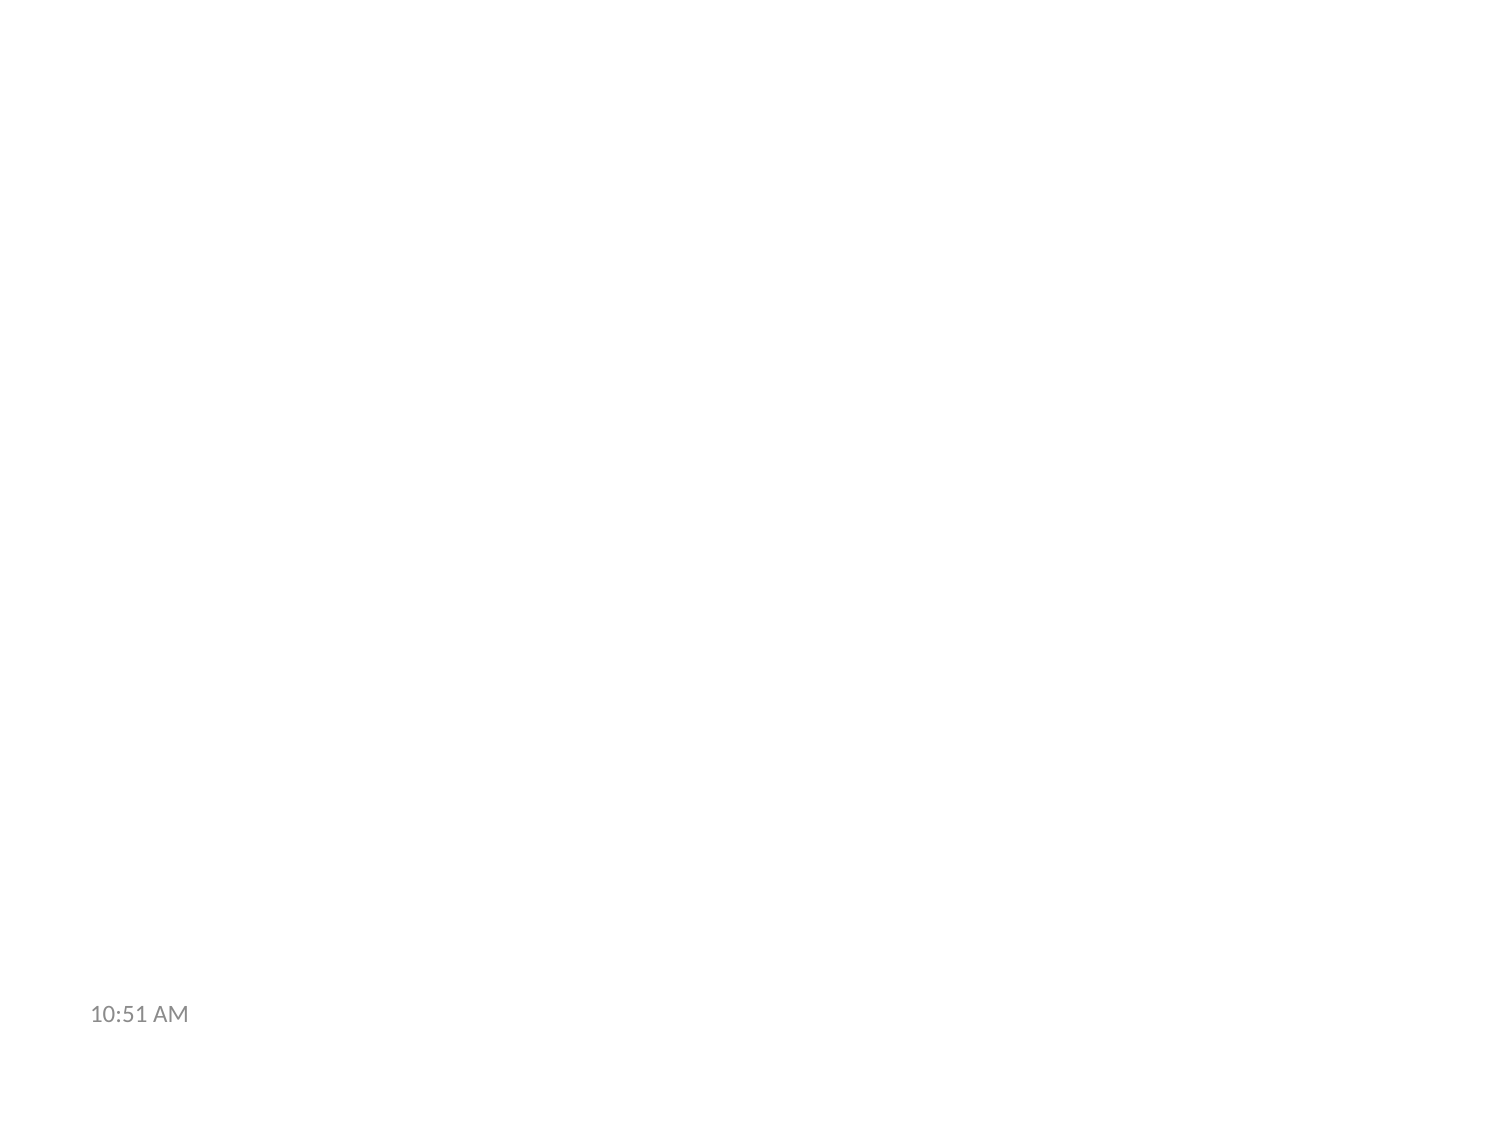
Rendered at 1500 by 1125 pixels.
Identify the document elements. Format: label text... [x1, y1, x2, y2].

text_box 3:35 PM [75, 982, 425, 1043]
